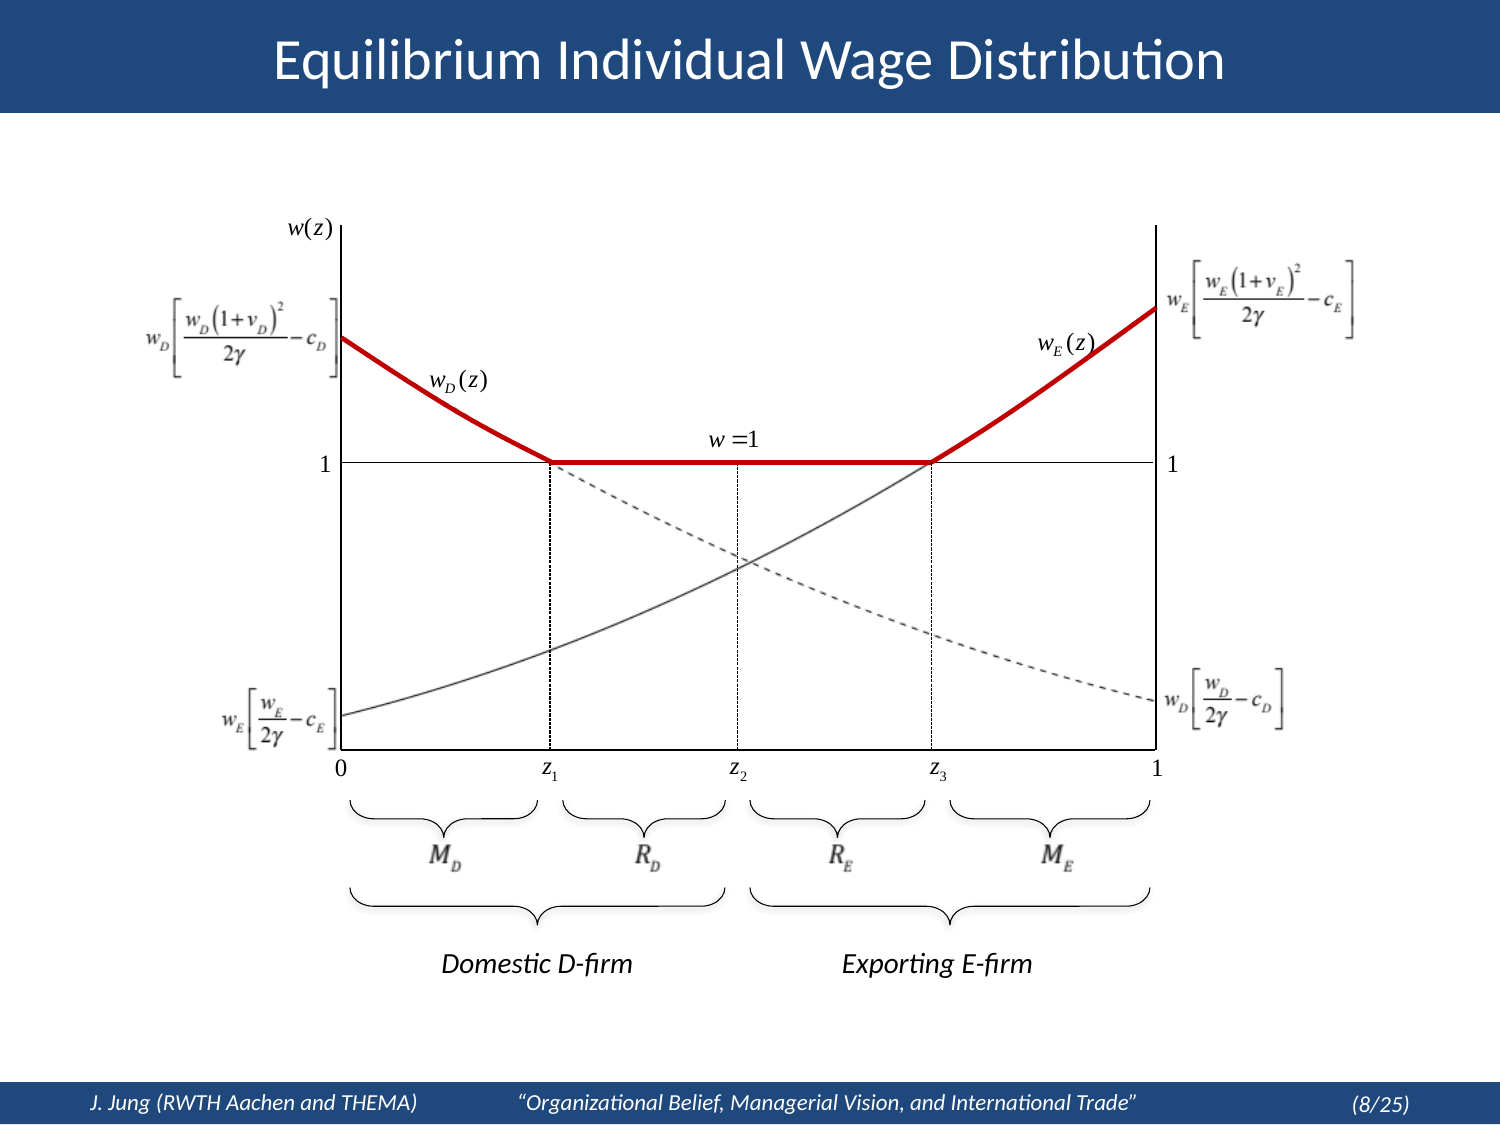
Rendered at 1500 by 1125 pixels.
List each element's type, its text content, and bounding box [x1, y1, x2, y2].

slide_number (8/25) [1074, 1082, 1425, 1125]
footer J. Jung (RWTH Aachen and THEMA) “Organizational Belief, Managerial Vision, and International Trade” [75, 1076, 1200, 1125]
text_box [142, 212, 1355, 989]
title Equilibrium Individual Wage Distribution [0, 0, 1500, 113]
